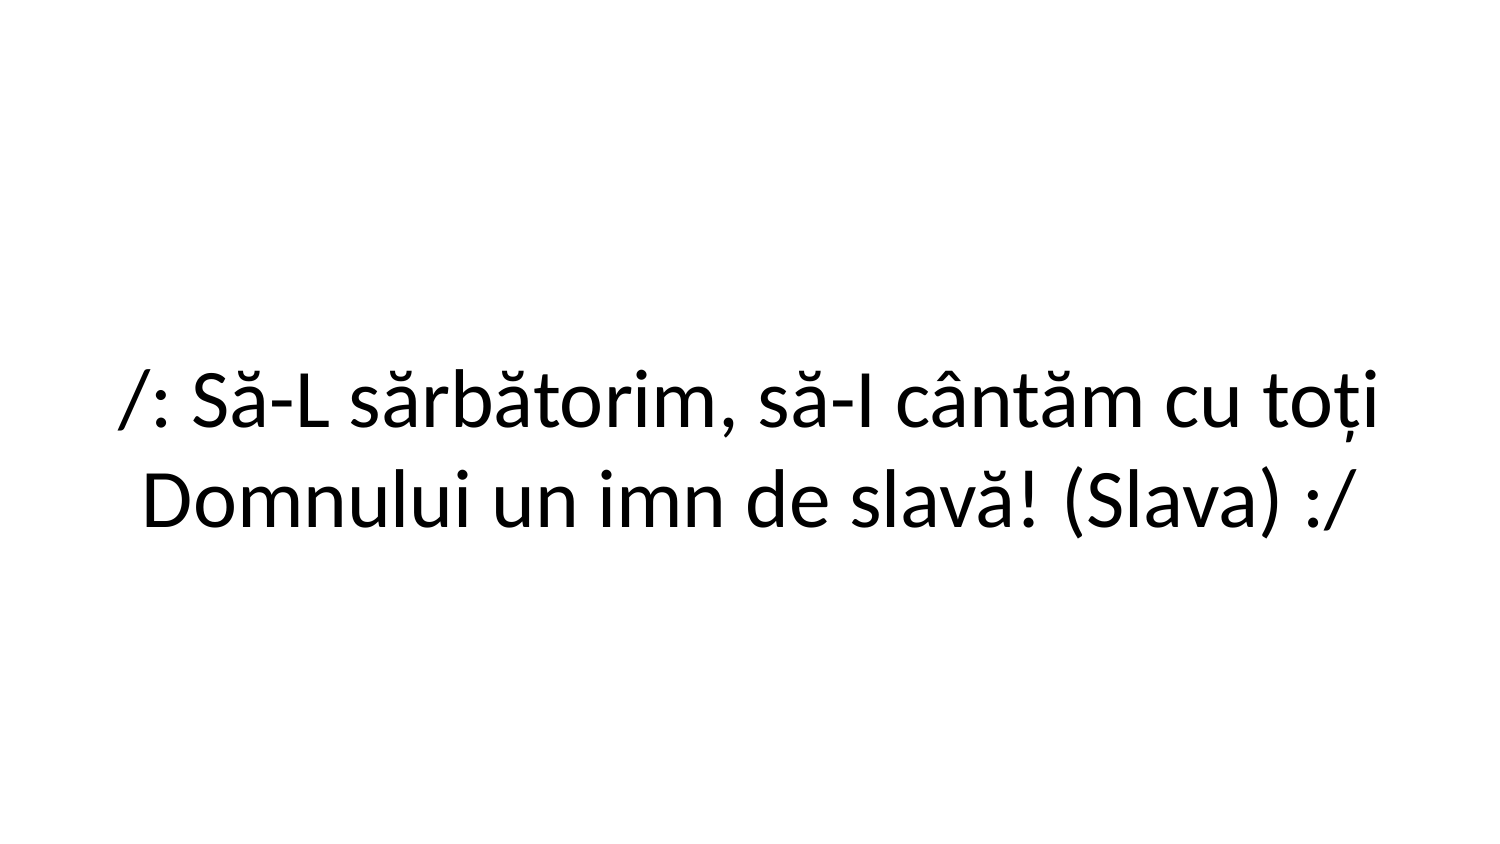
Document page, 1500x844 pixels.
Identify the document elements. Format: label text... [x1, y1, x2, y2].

text_box /: Să-L sărbătorim, să-I cântăm cu toți Domnului un imn de slavă! (Slava) :/ [103, 292, 1397, 552]
